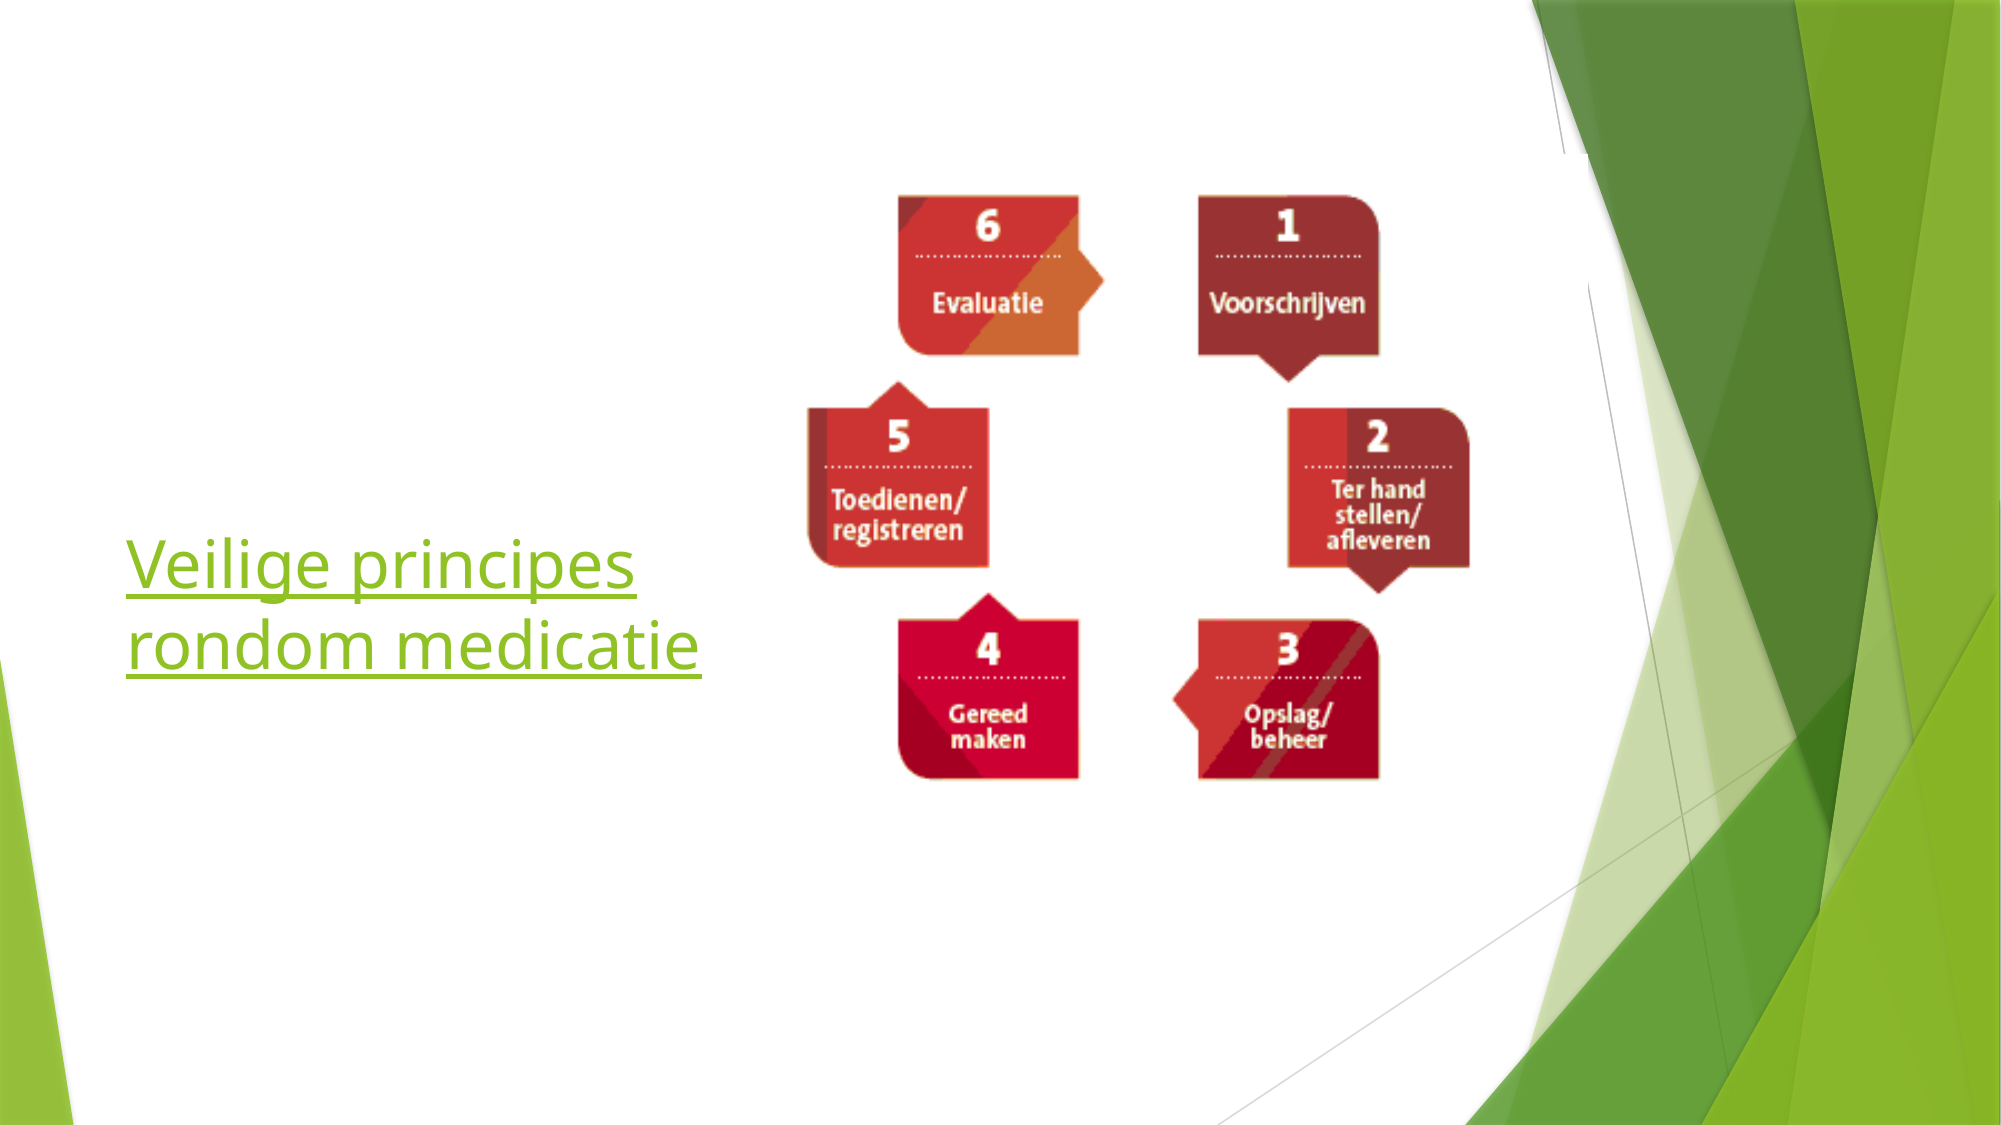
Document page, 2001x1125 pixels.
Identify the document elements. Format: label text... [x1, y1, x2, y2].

list [111, 655, 744, 880]
title Veilige principes rondom medicatie [111, 482, 744, 655]
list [800, 153, 1589, 824]
